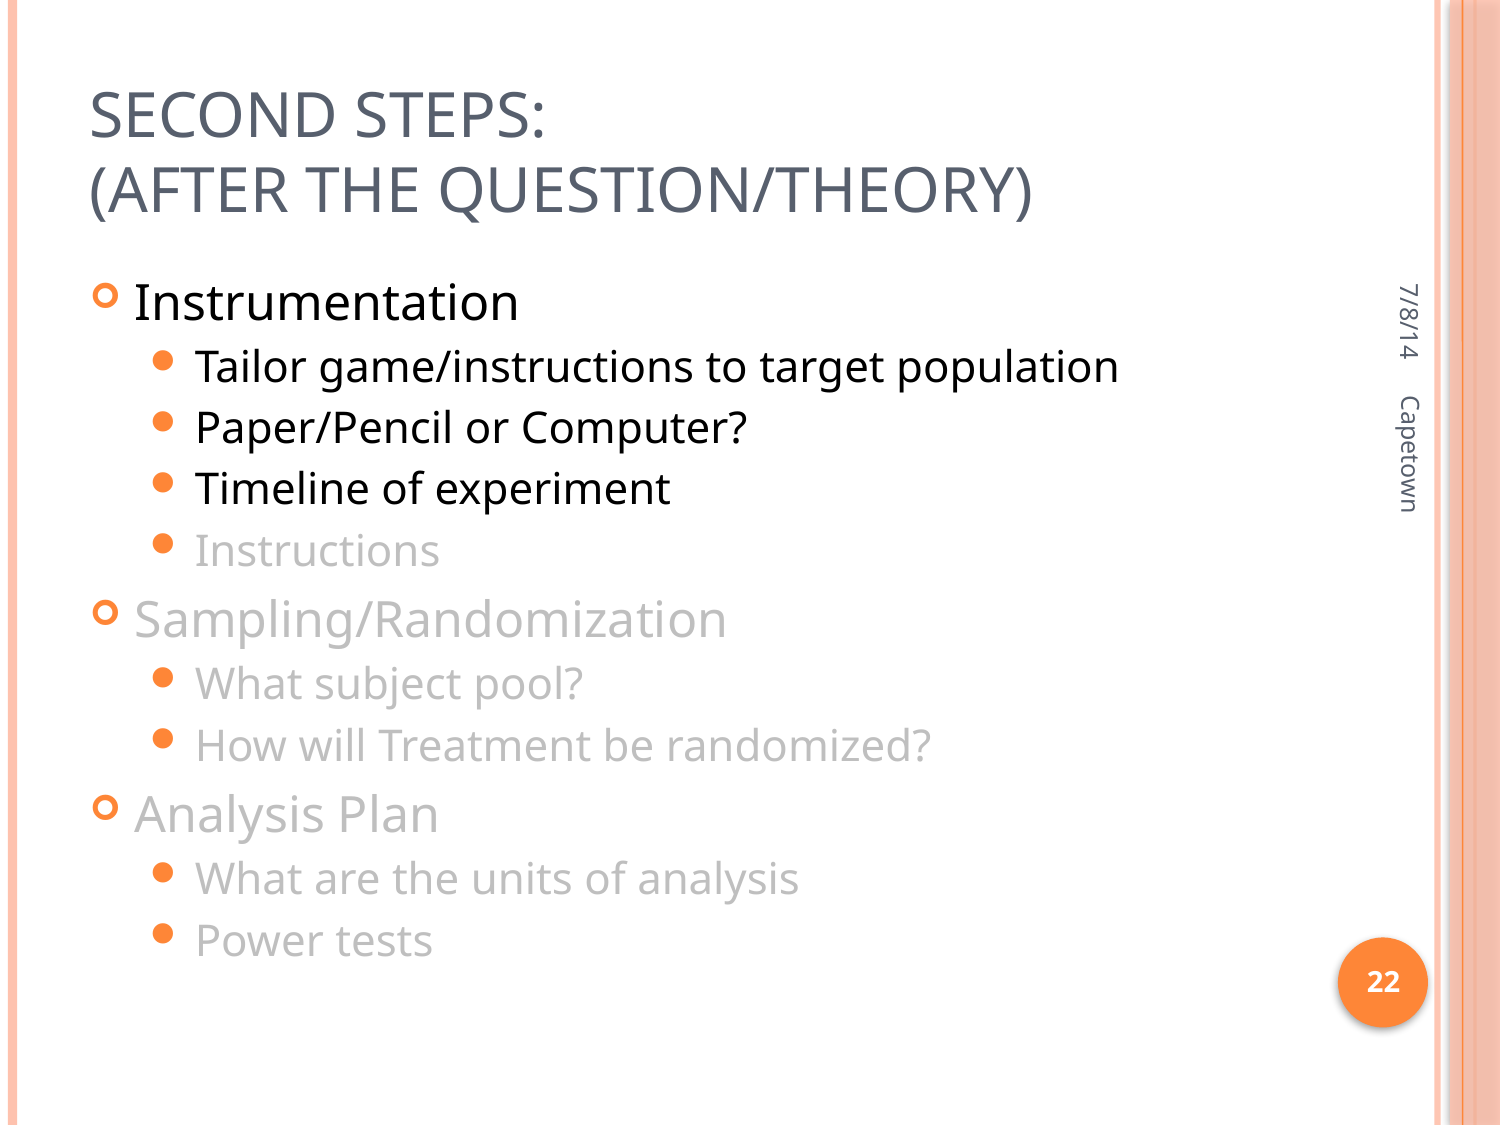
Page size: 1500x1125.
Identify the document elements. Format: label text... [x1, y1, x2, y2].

title Second Steps: (After the Question/Theory) [75, 45, 1300, 233]
footer Capetown [1379, 380, 1440, 906]
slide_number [1378, 43, 1442, 374]
slide_number 22 [1333, 940, 1434, 1027]
list Instrumentation Tailor game/instructions to target population Paper/Pencil or Computer? Timeline of experiment Instructions Sampling/Randomization What subject pool? How will Treatment be randomized? Analysis Plan What are the units of analysis Power tests [75, 262, 1300, 1062]
